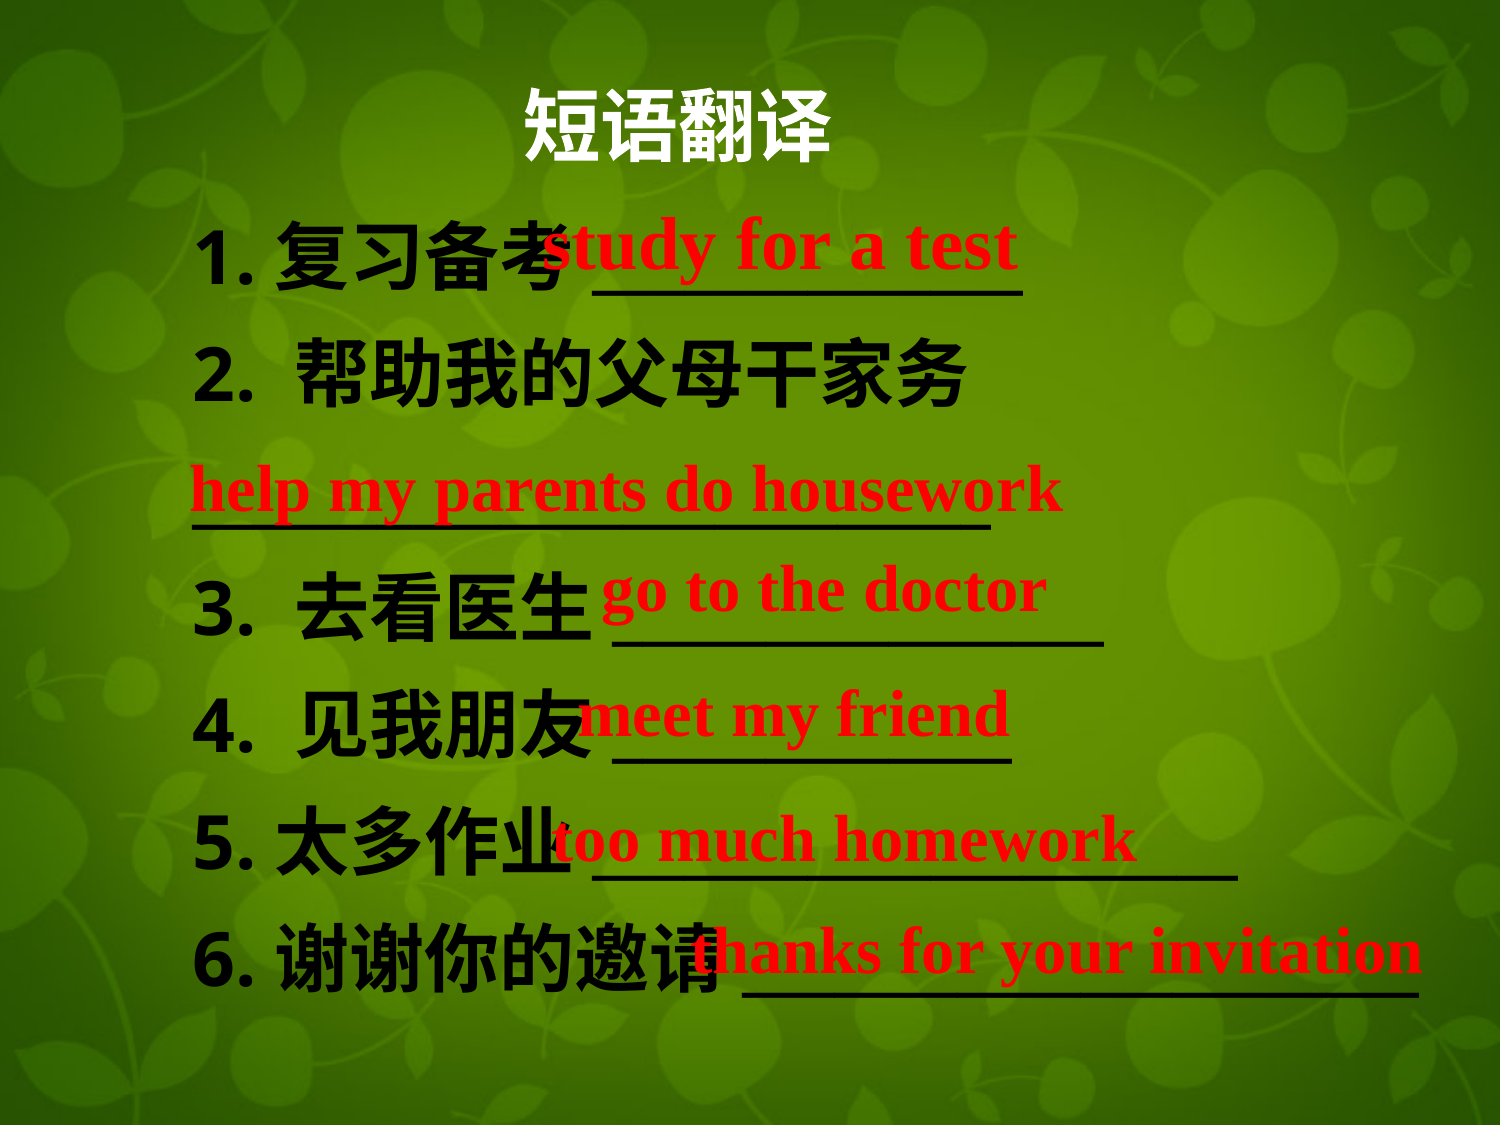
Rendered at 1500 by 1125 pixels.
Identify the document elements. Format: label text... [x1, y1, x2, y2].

picture [0, 0, 1500, 1125]
text_box 1.复习备考______________ 2. 帮助我的父母干家务 __________________________ 3. 去看医生________________ 4. 见我朋友_____________ 5.太多作业_____________________ 6.谢谢你的邀请______________________ [177, 174, 1435, 1009]
text_box too much homework [537, 787, 1170, 883]
text_box thanks for your invitation [675, 899, 1440, 995]
text_box meet my friend [562, 662, 1041, 758]
text_box help my parents do housework [174, 437, 1080, 533]
text_box study for a test [527, 187, 1053, 293]
text_box go to the doctor [586, 537, 1065, 633]
